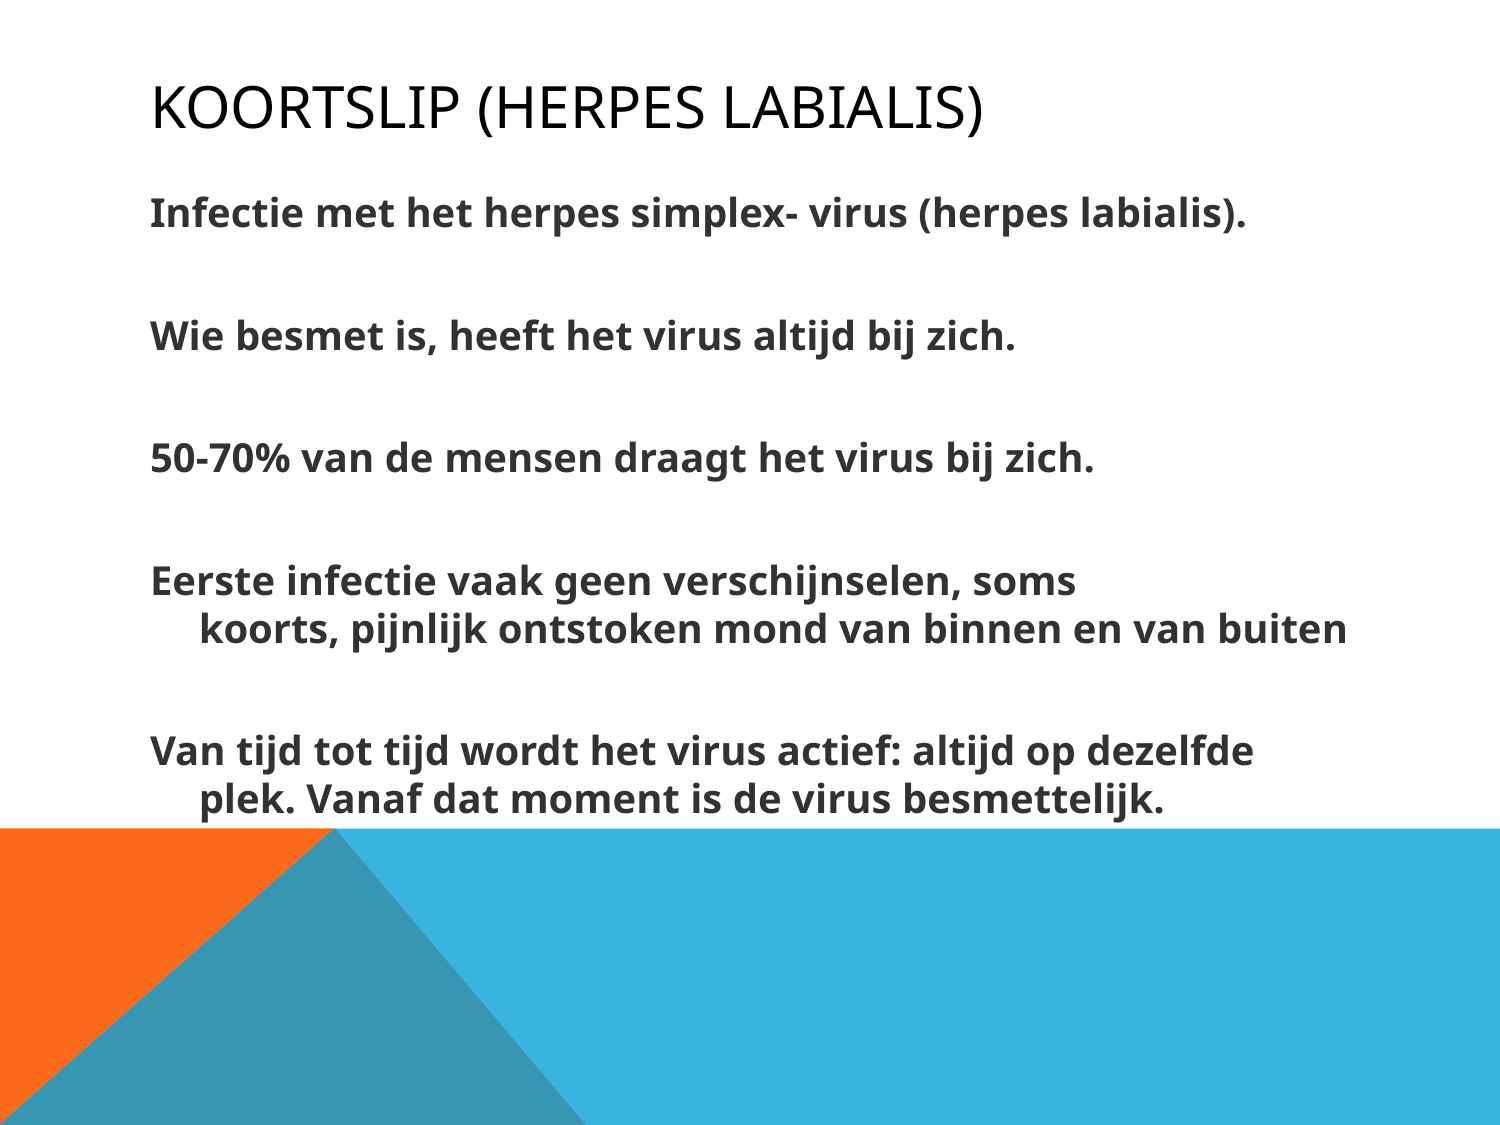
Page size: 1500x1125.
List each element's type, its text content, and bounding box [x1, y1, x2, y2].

title Koortslip (Herpes labialis) [135, 60, 1369, 150]
list Infectie met het herpes simplex- virus (herpes labialis). Wie besmet is, heeft het virus altijd bij zich. 50-70% van de mensen draagt het virus bij zich. Eerste infectie vaak geen verschijnselen, soms koorts, pijnlijk ontstoken mond van binnen en van buiten Van tijd tot tijd wordt het virus actief: altijd op dezelfde plek. Vanaf dat moment is de virus besmettelijk. [135, 180, 1369, 843]
